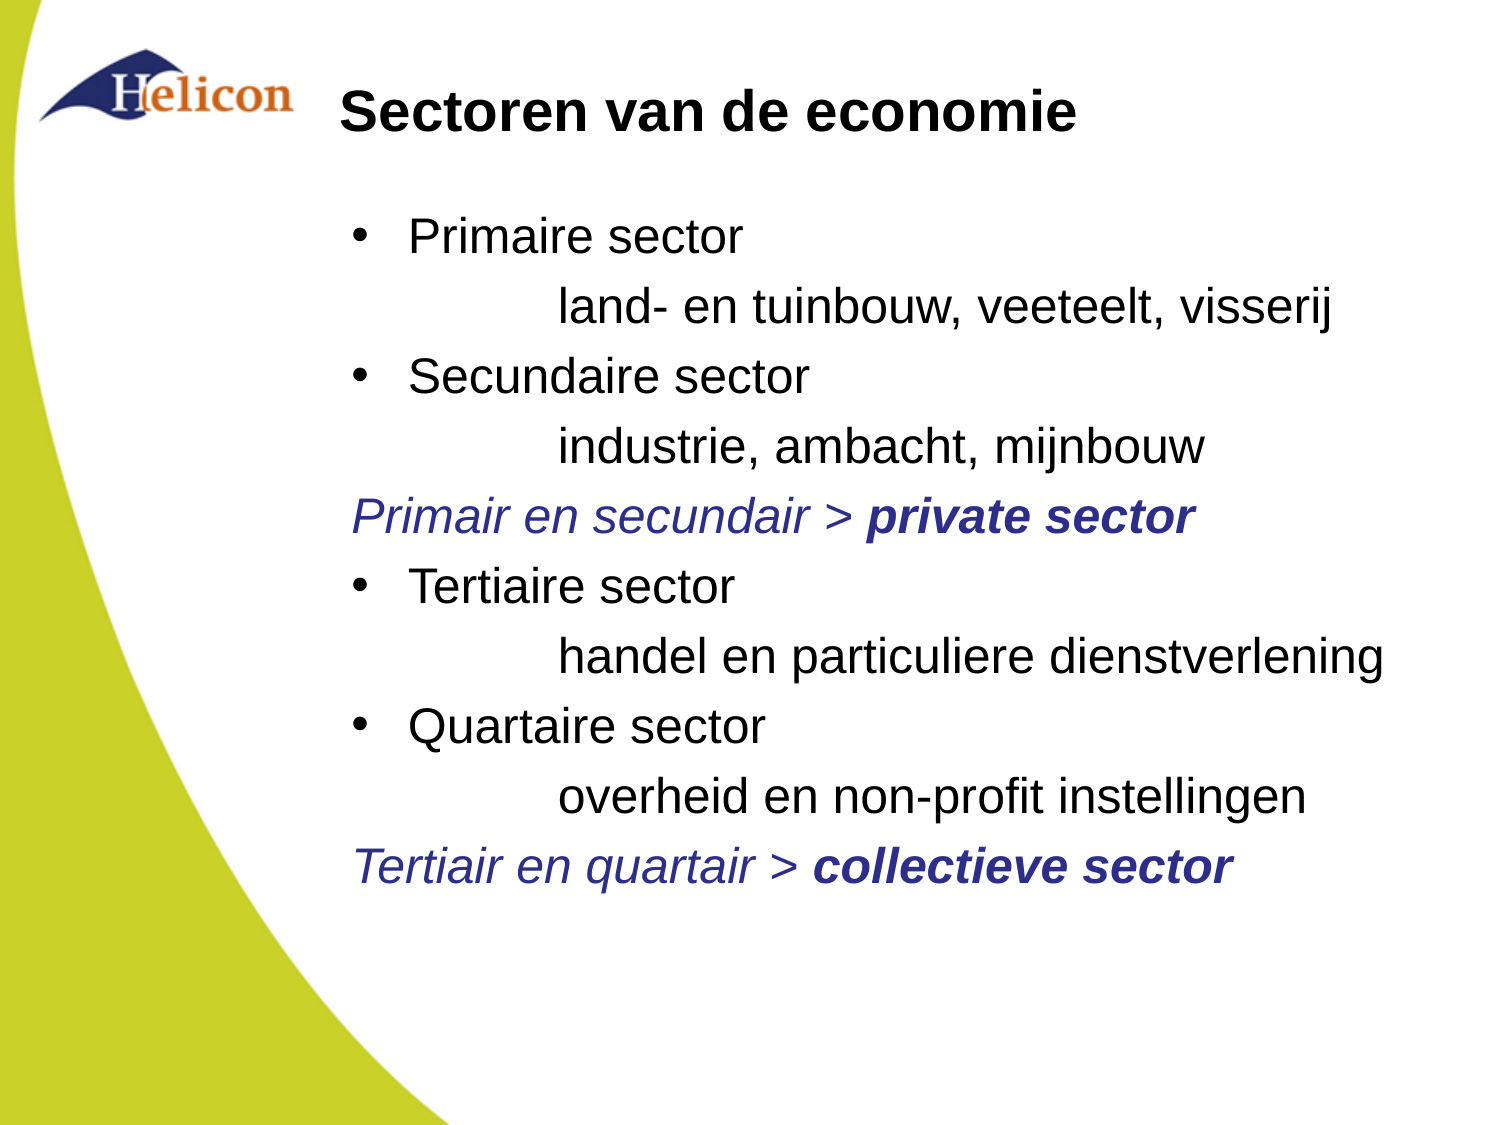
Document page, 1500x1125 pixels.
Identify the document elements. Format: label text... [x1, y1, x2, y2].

title Sectoren van de economie [324, 54, 1415, 161]
list Primaire sector land- en tuinbouw, veeteelt, visserij Secundaire sector industrie, ambacht, mijnbouw Primair en secundair > private sector Tertiaire sector handel en particuliere dienstverlening Quartaire sector overheid en non-profit instellingen Tertiair en quartair > collectieve sector [336, 196, 1425, 1005]
picture [0, 0, 1500, 1125]
